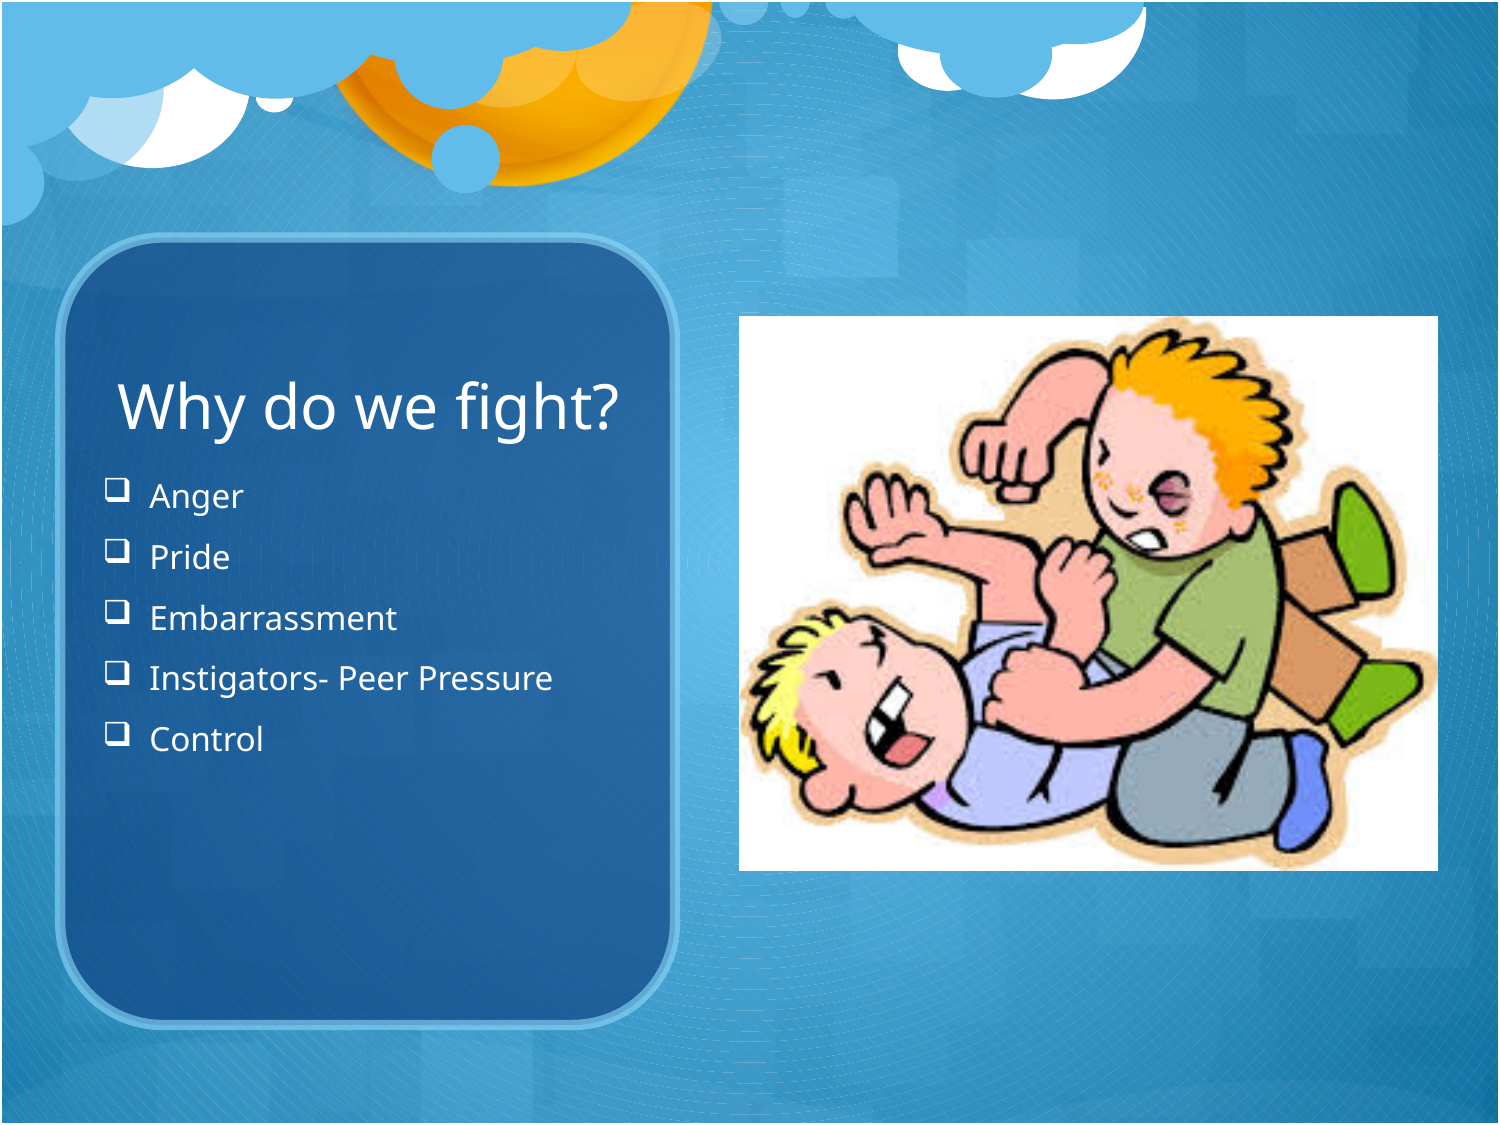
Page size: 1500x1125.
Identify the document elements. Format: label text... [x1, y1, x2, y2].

list Anger Pride Embarrassment Instigators- Peer Pressure Control [87, 467, 650, 988]
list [738, 161, 1438, 1026]
title Why do we fight? [87, 275, 650, 450]
picture [2, 2, 1498, 1123]
